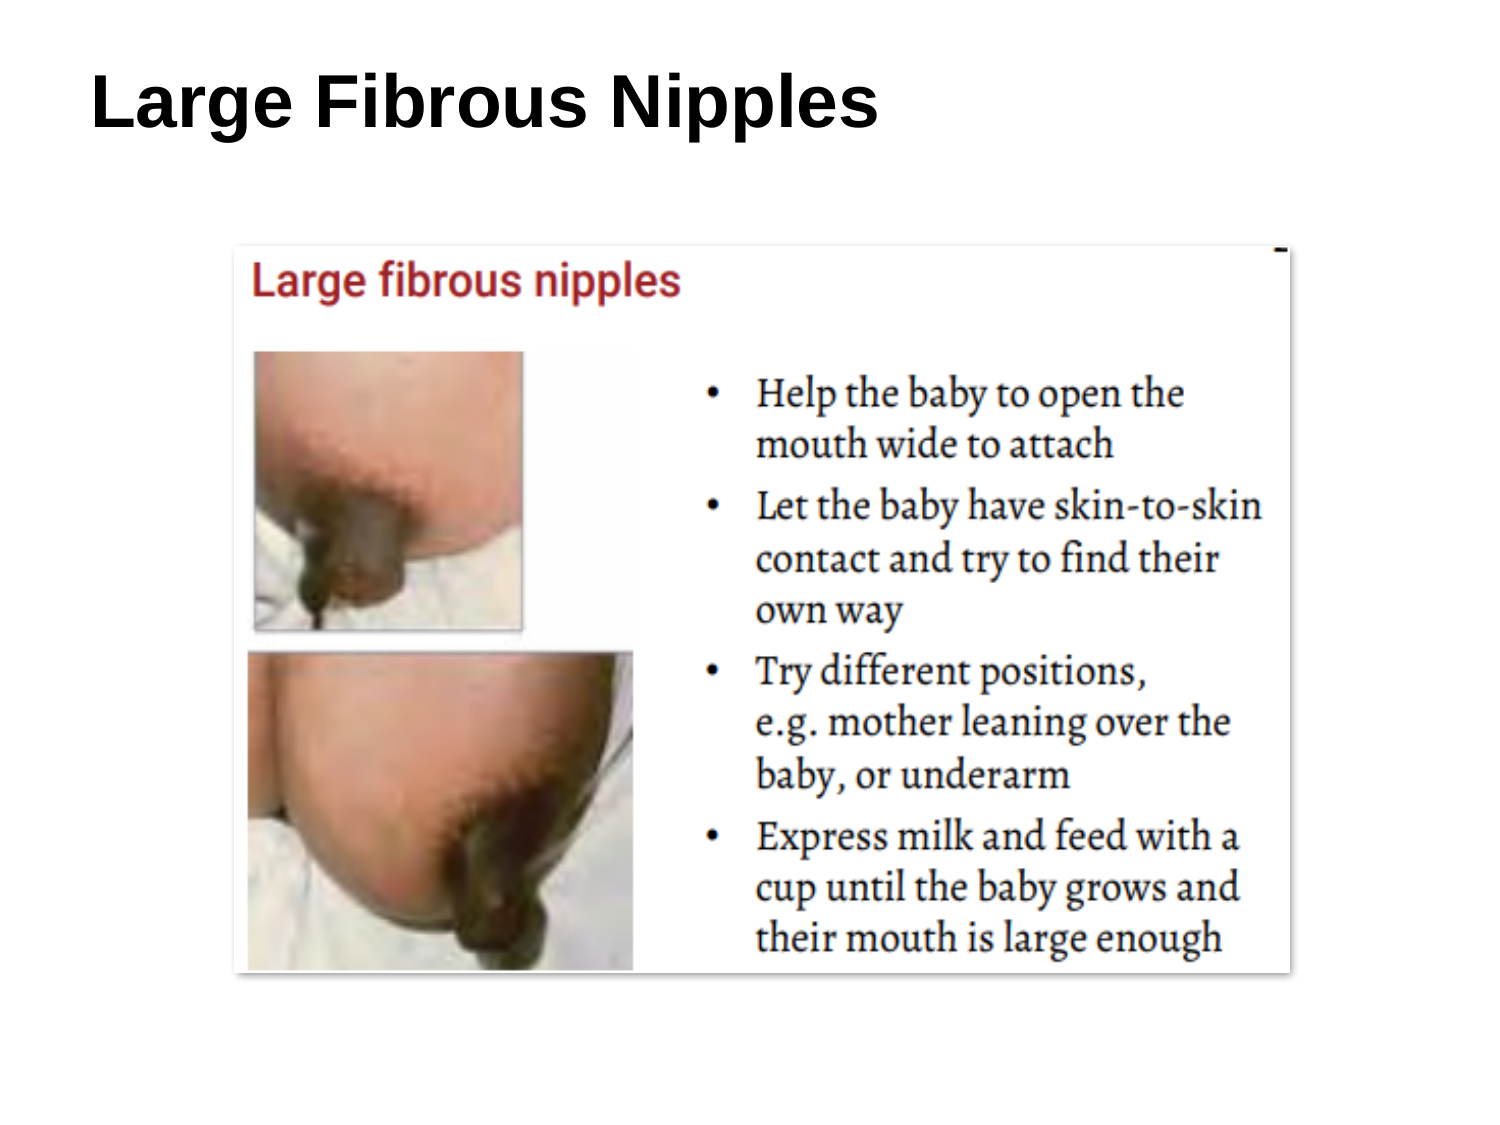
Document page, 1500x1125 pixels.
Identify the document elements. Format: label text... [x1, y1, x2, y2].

picture [234, 245, 1290, 973]
title Large Fibrous Nipples [74, 44, 1426, 233]
